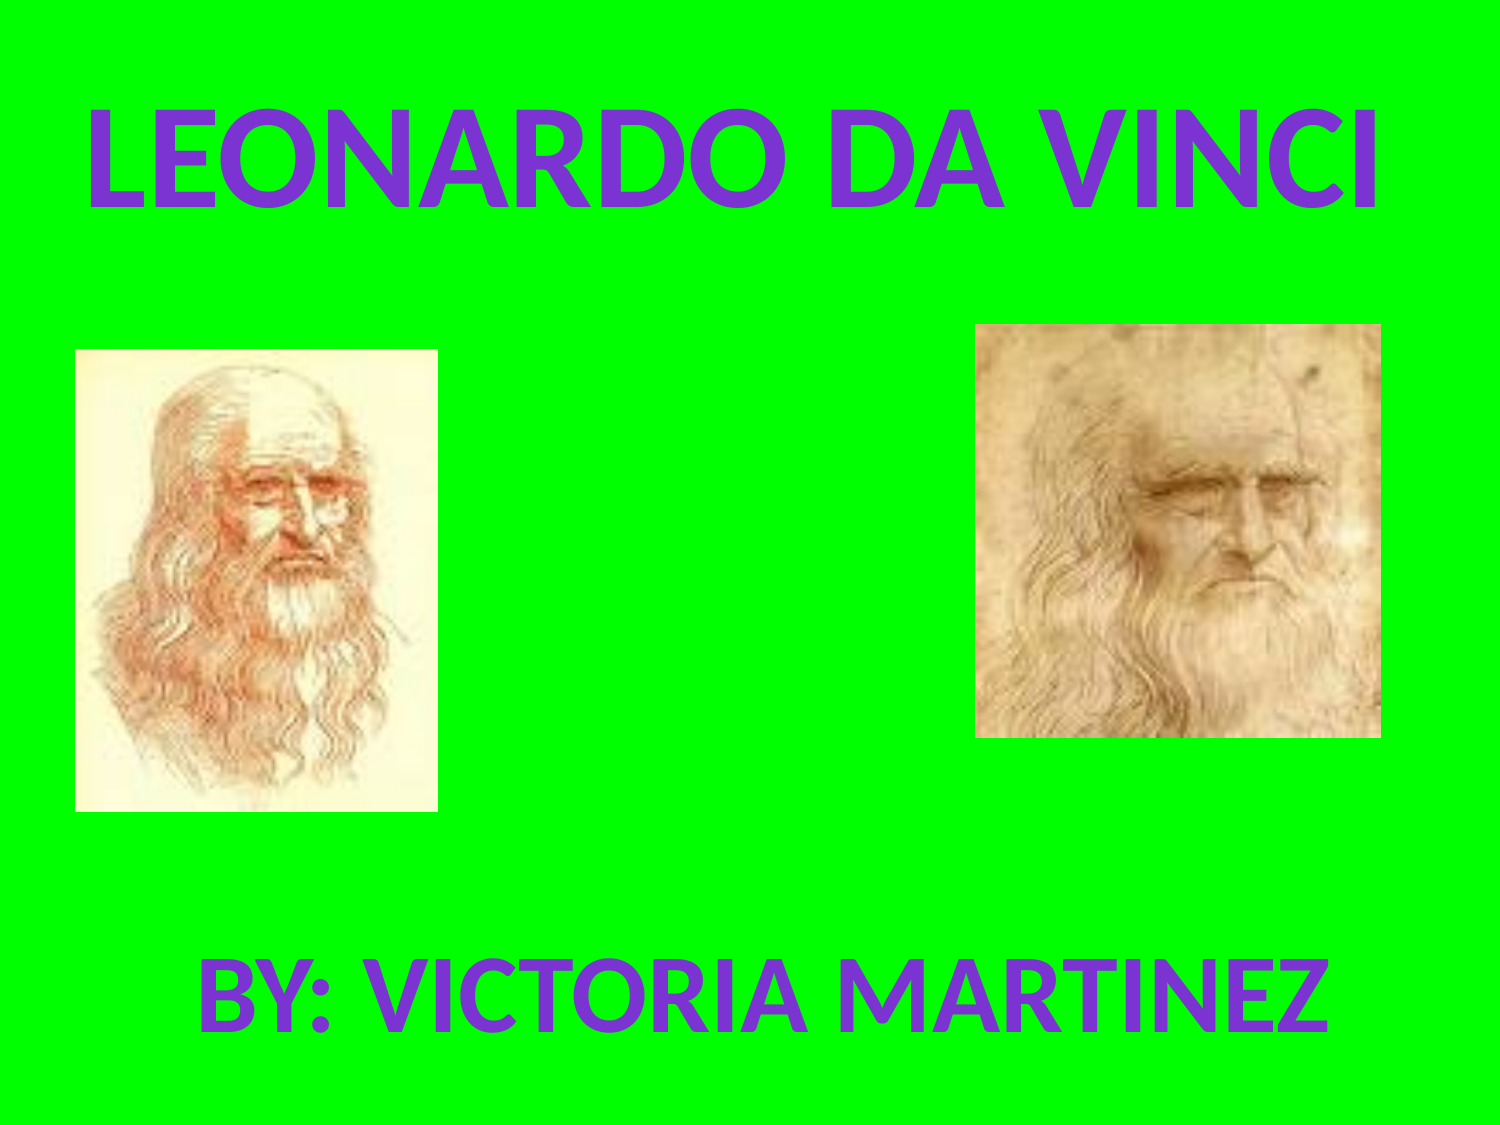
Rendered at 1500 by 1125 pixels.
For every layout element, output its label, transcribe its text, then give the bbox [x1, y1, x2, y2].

text_box By: Victoria Martinez [180, 912, 1347, 1063]
picture [74, 349, 438, 812]
picture [974, 324, 1381, 738]
text_box Leonardo da Vinci [68, 49, 1436, 245]
